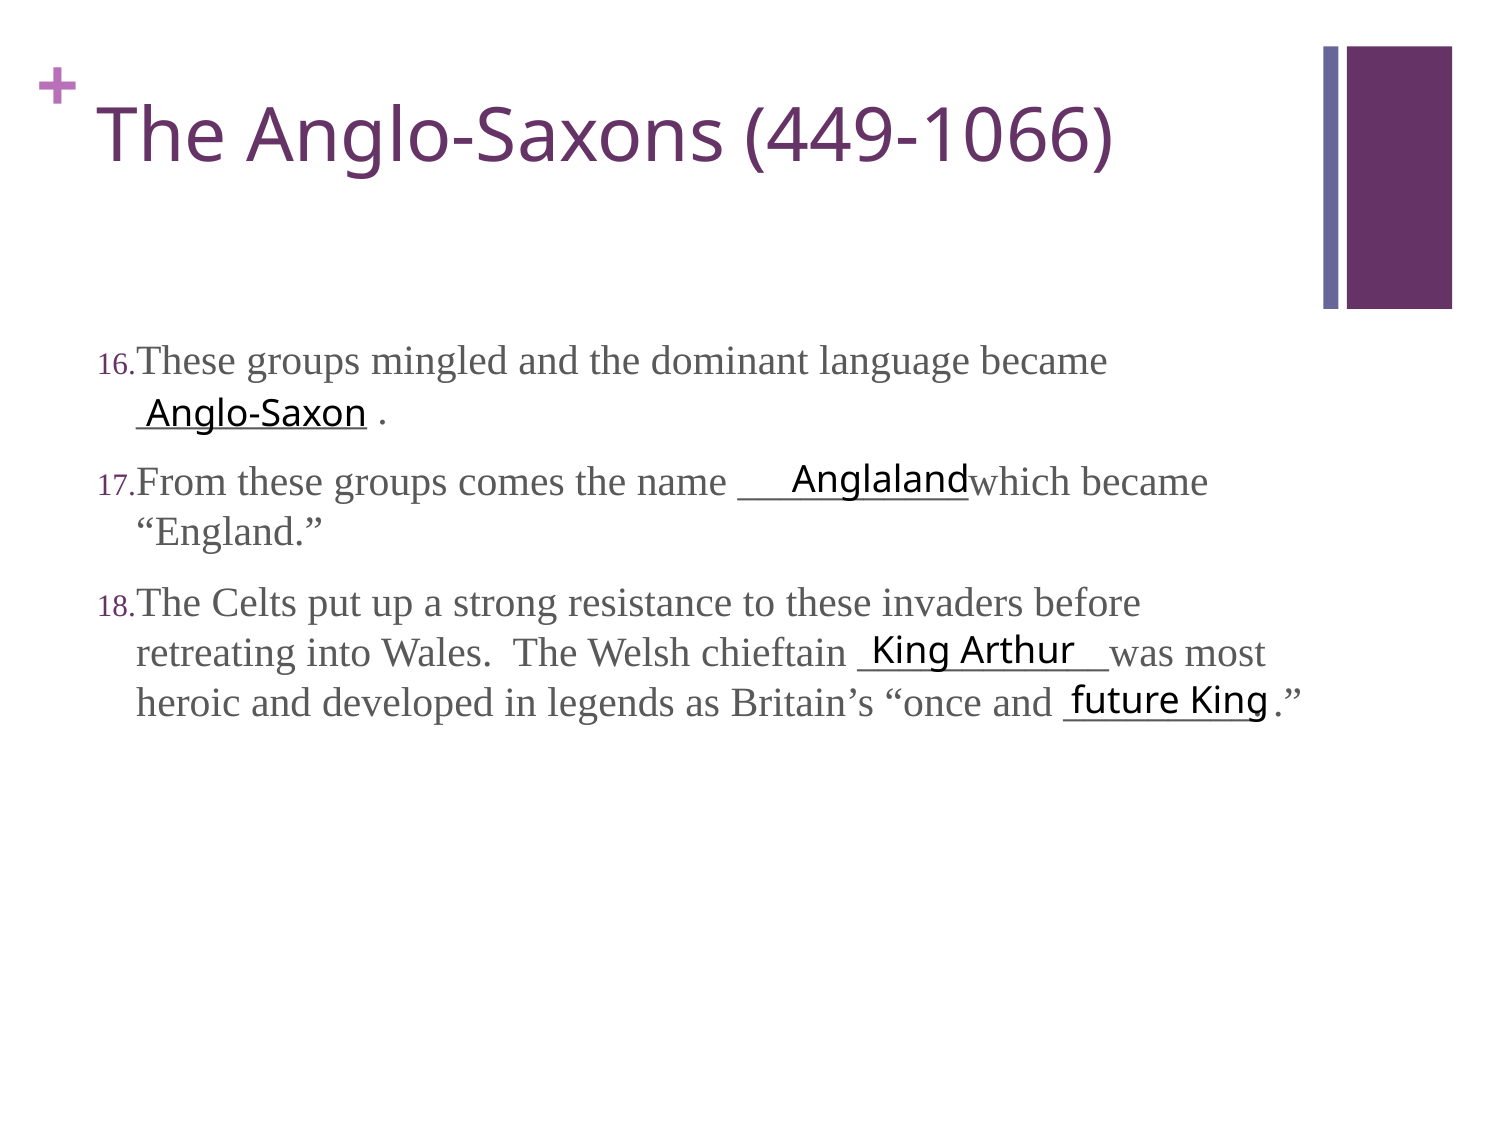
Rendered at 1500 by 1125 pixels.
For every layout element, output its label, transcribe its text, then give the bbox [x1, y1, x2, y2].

text_box Anglo-Saxon [131, 381, 409, 441]
text_box King Arthur [856, 618, 1111, 679]
text_box future King [1056, 668, 1322, 729]
text_box Anglaland [777, 448, 1142, 508]
title The Anglo-Saxons (449-1066) [81, 79, 1322, 263]
list These groups mingled and the dominant language became ___________ . From these groups comes the name ___________which became “England.” The Celts put up a strong resistance to these invaders before retreating into Wales. The Welsh chieftain ____________was most heroic and developed in legends as Britain’s “once and _________. .” [81, 324, 1322, 1005]
